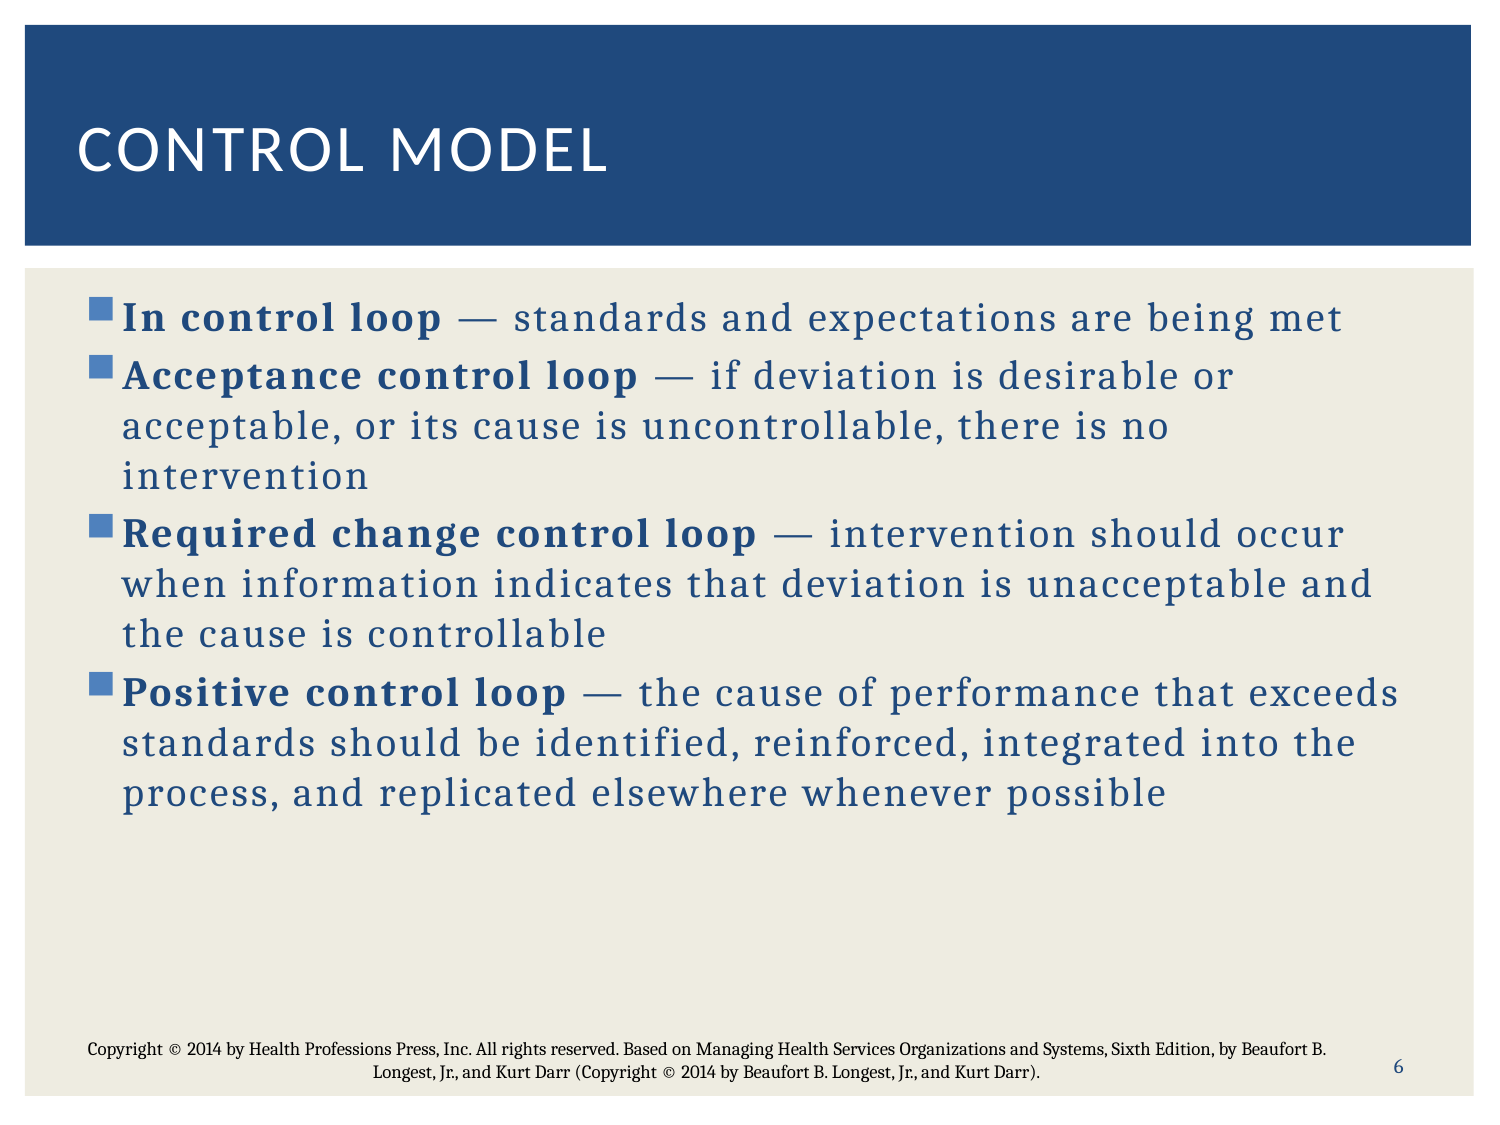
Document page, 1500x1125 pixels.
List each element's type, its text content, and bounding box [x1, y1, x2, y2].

title Control model [62, 58, 1438, 232]
list In control loop — standards and expectations are being met Acceptance control loop — if deviation is desirable or acceptable, or its cause is uncontrollable, there is no intervention Required change control loop — intervention should occur when information indicates that deviation is unacceptable and the cause is controllable Positive control loop — the cause of performance that exceeds standards should be identified, reinforced, integrated into the process, and replicated elsewhere whenever possible [62, 281, 1442, 1005]
slide_number 6 [1349, 1041, 1448, 1089]
